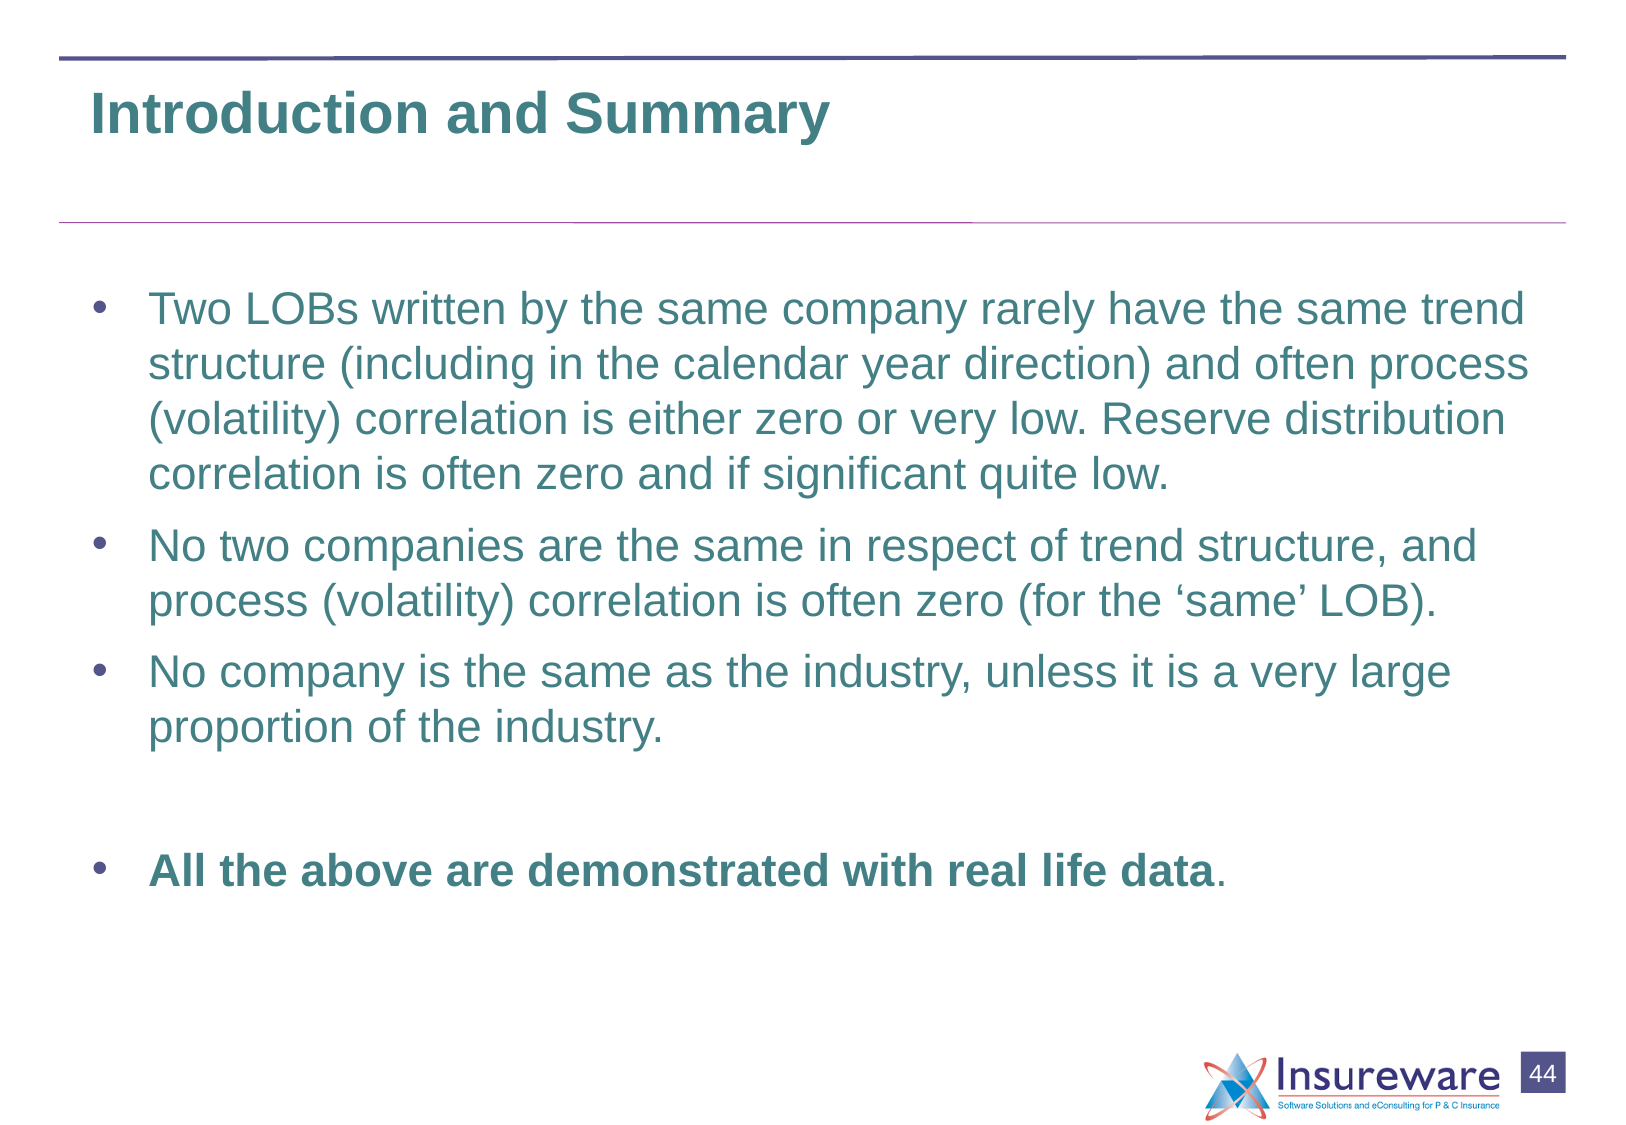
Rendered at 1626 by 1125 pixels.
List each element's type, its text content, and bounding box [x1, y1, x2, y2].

picture [1202, 1065, 1500, 1122]
list Two LOBs written by the same company rarely have the same trend structure (including in the calendar year direction) and often process (volatility) correlation is either zero or very low. Reserve distribution correlation is often zero and if significant quite low. No two companies are the same in respect of trend structure, and process (volatility) correlation is often zero (for the ‘same’ LOB). No company is the same as the industry, unless it is a very large proportion of the industry. All the above are demonstrated with real life data. [91, 278, 1569, 1065]
slide_number 43 [1520, 1051, 1566, 1093]
title Introduction and Summary [90, 79, 1568, 204]
